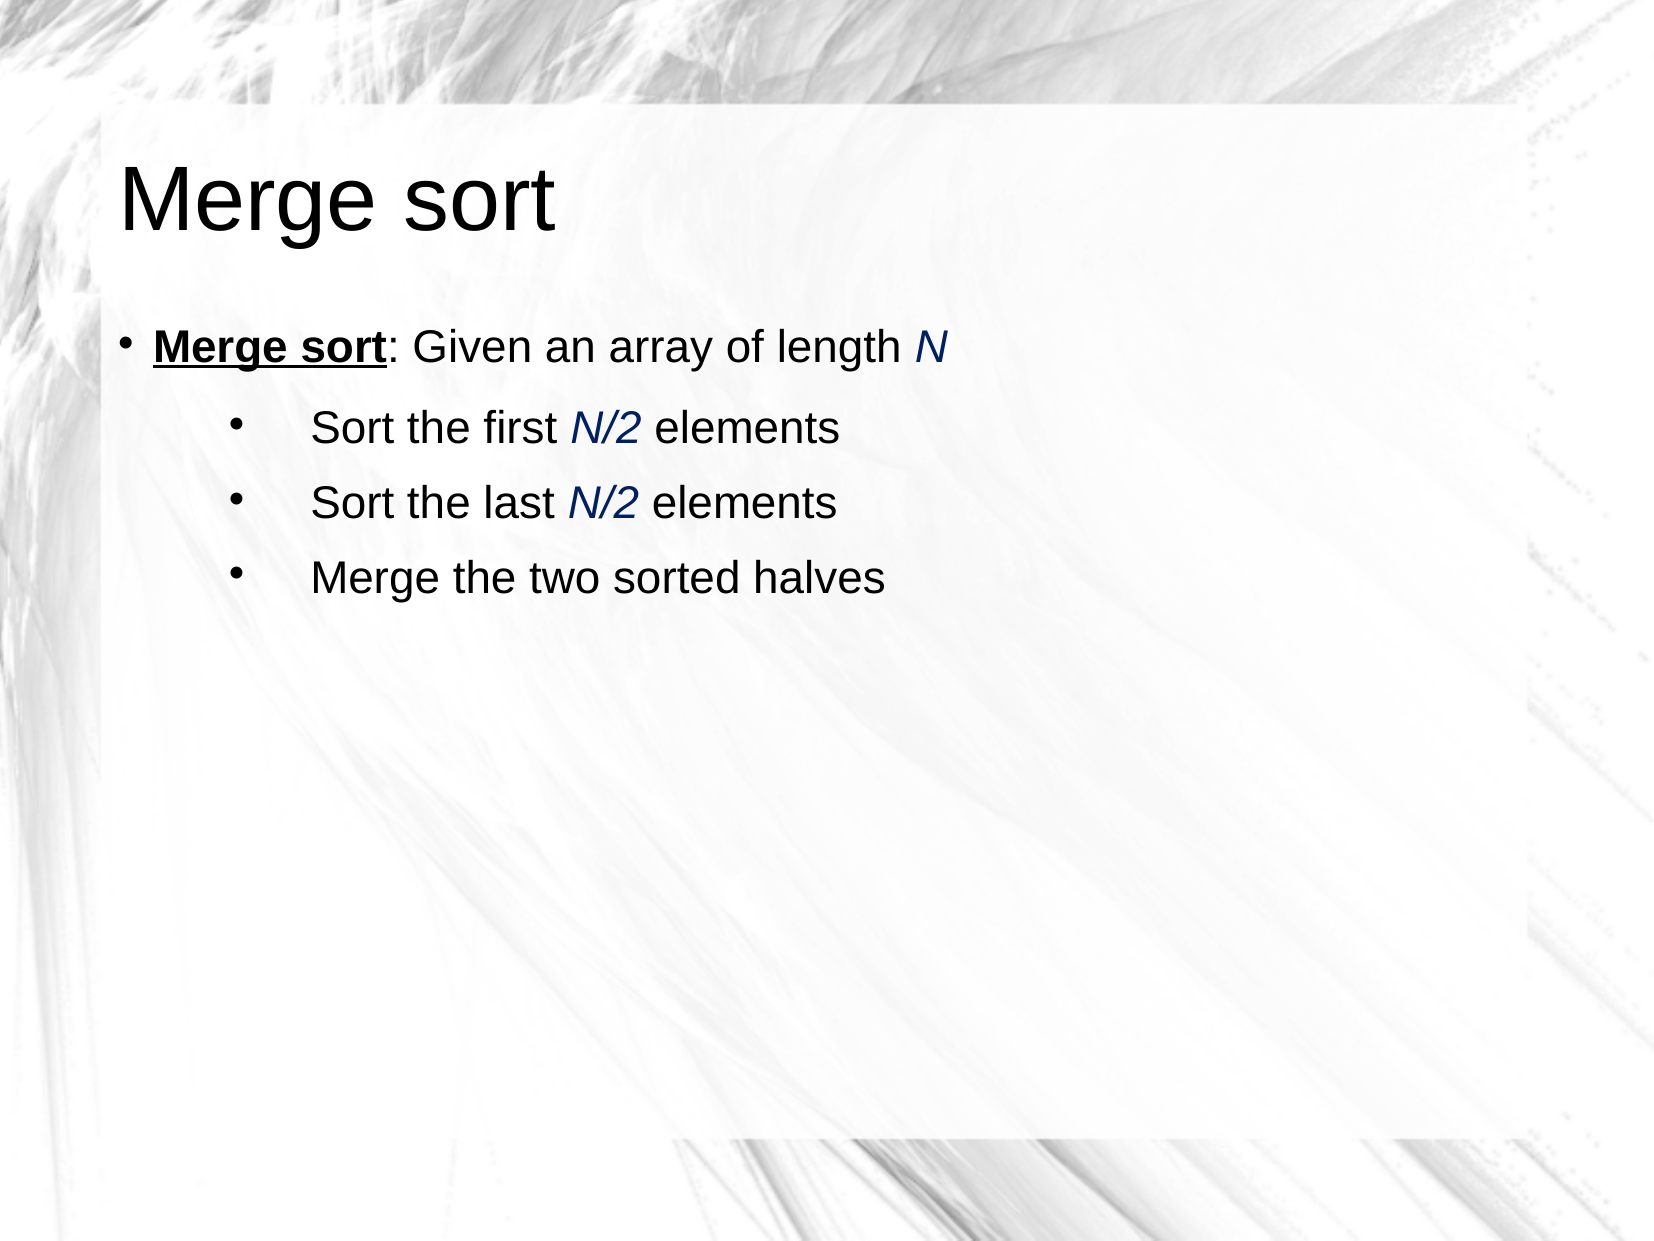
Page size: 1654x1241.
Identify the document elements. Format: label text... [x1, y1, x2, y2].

picture [0, 0, 1654, 1241]
list Merge sort: Given an array of length N Sort the first N/2 elements Sort the last N/2 elements Merge the two sorted halves [118, 319, 1571, 1109]
title Merge sort [118, 112, 1506, 281]
